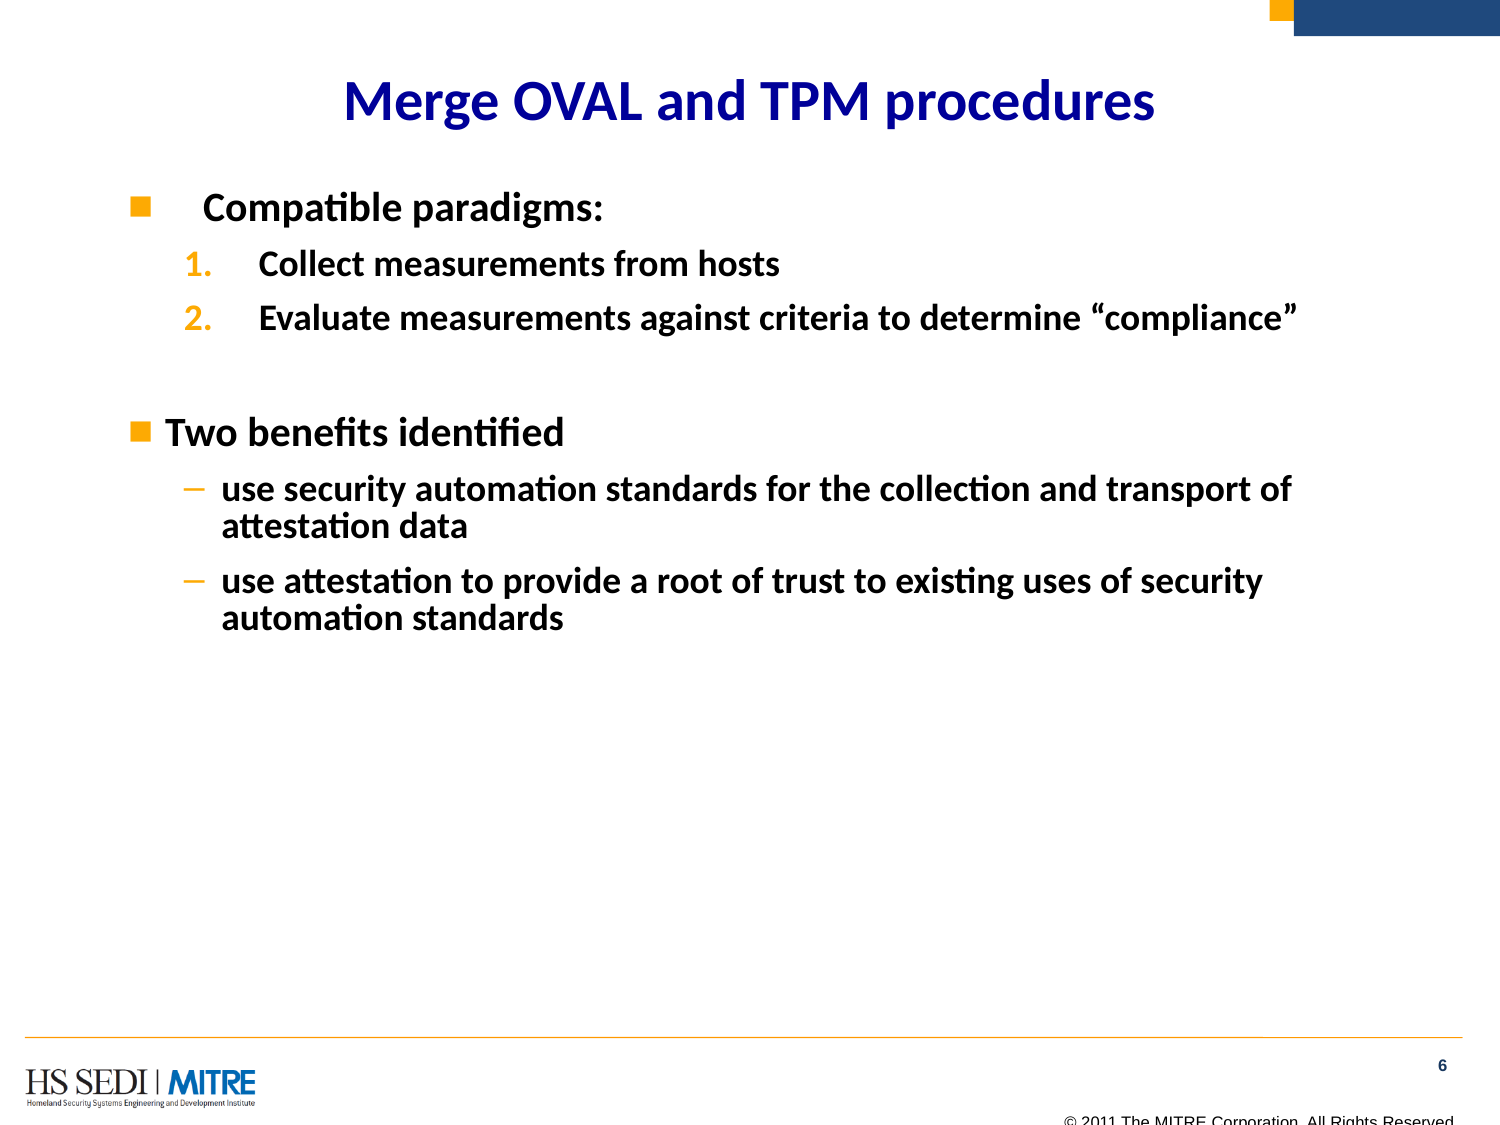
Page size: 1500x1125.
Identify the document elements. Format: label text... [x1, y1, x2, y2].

slide_number 6 [1374, 1049, 1463, 1076]
title Merge OVAL and TPM procedures [43, 62, 1457, 151]
picture [20, 1058, 271, 1122]
list Compatible paradigms: Collect measurements from hosts Evaluate measurements against criteria to determine “compliance” Two benefits identified use security automation standards for the collection and transport of attestation data use attestation to provide a root of trust to existing uses of security automation standards [112, 180, 1387, 1024]
